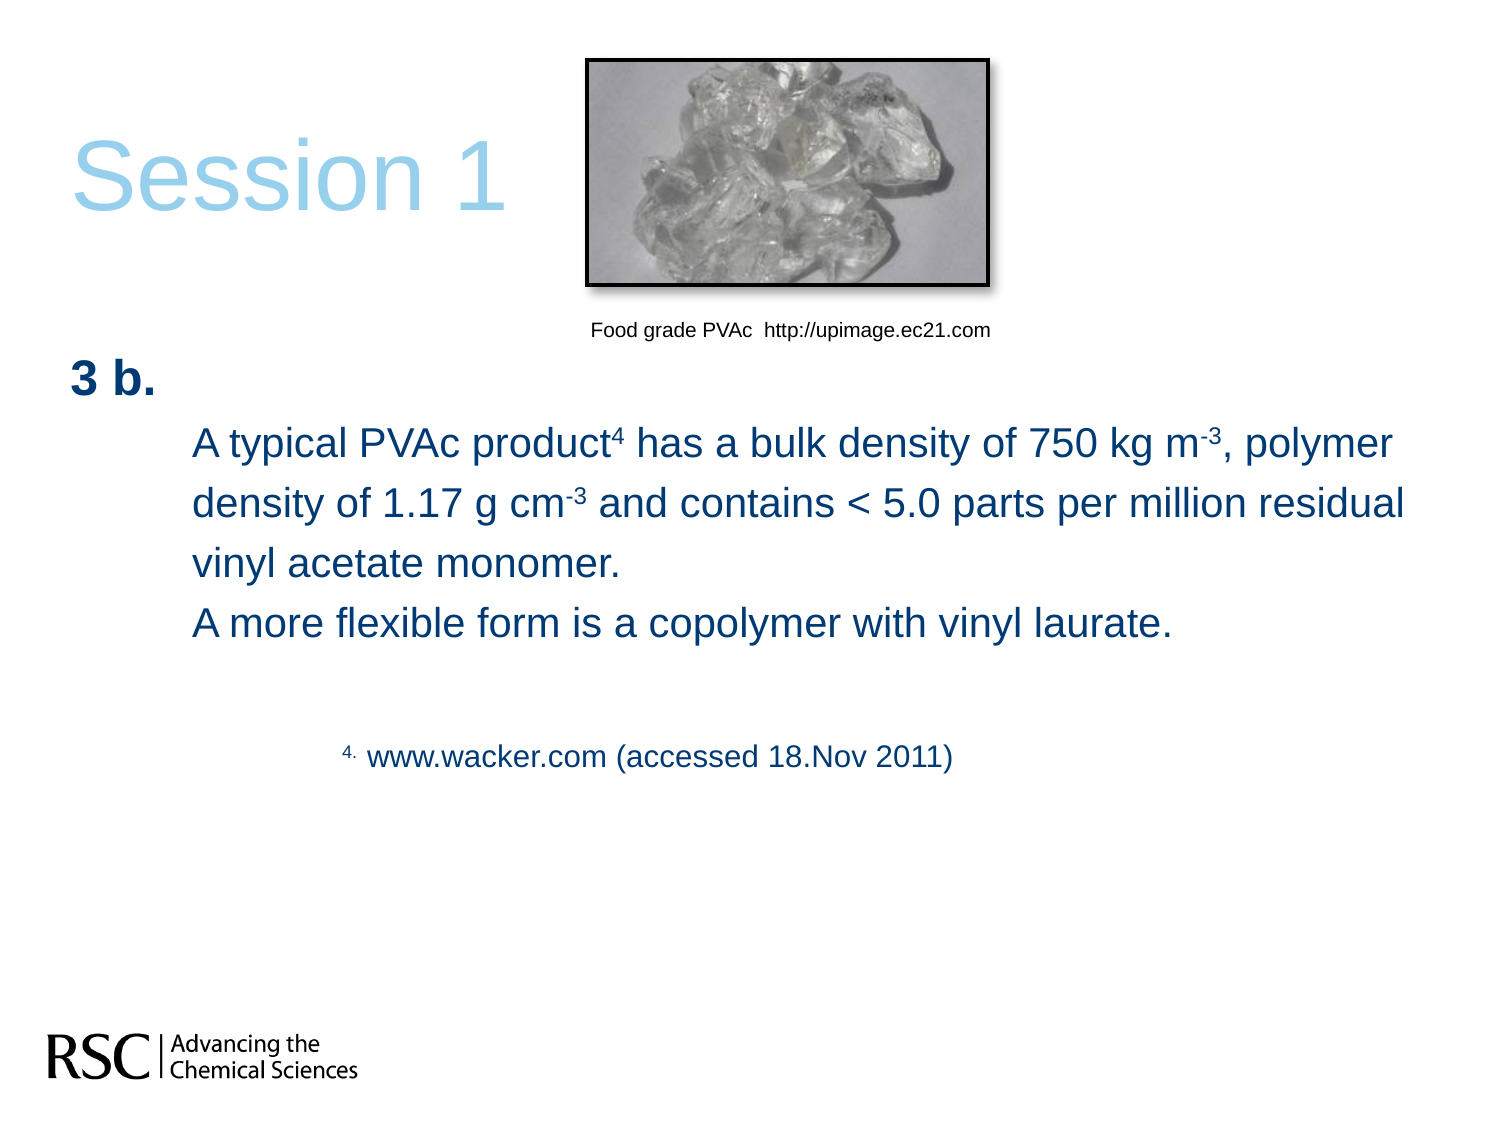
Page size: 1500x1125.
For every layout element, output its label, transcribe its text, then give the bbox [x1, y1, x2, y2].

subtitle 3 b. A typical PVAc product4 has a bulk density of 750 kg m-3, polymer density of 1.17 g cm-3 and contains < 5.0 parts per million residual vinyl acetate monomer. A more flexible form is a copolymer with vinyl laurate. 4. www.wacker.com (accessed 18.Nov 2011) [55, 337, 1438, 746]
picture [588, 61, 987, 283]
text_box Food grade PVAc http://upimage.ec21.com [575, 309, 1129, 349]
title Session 1 [55, 49, 1438, 238]
